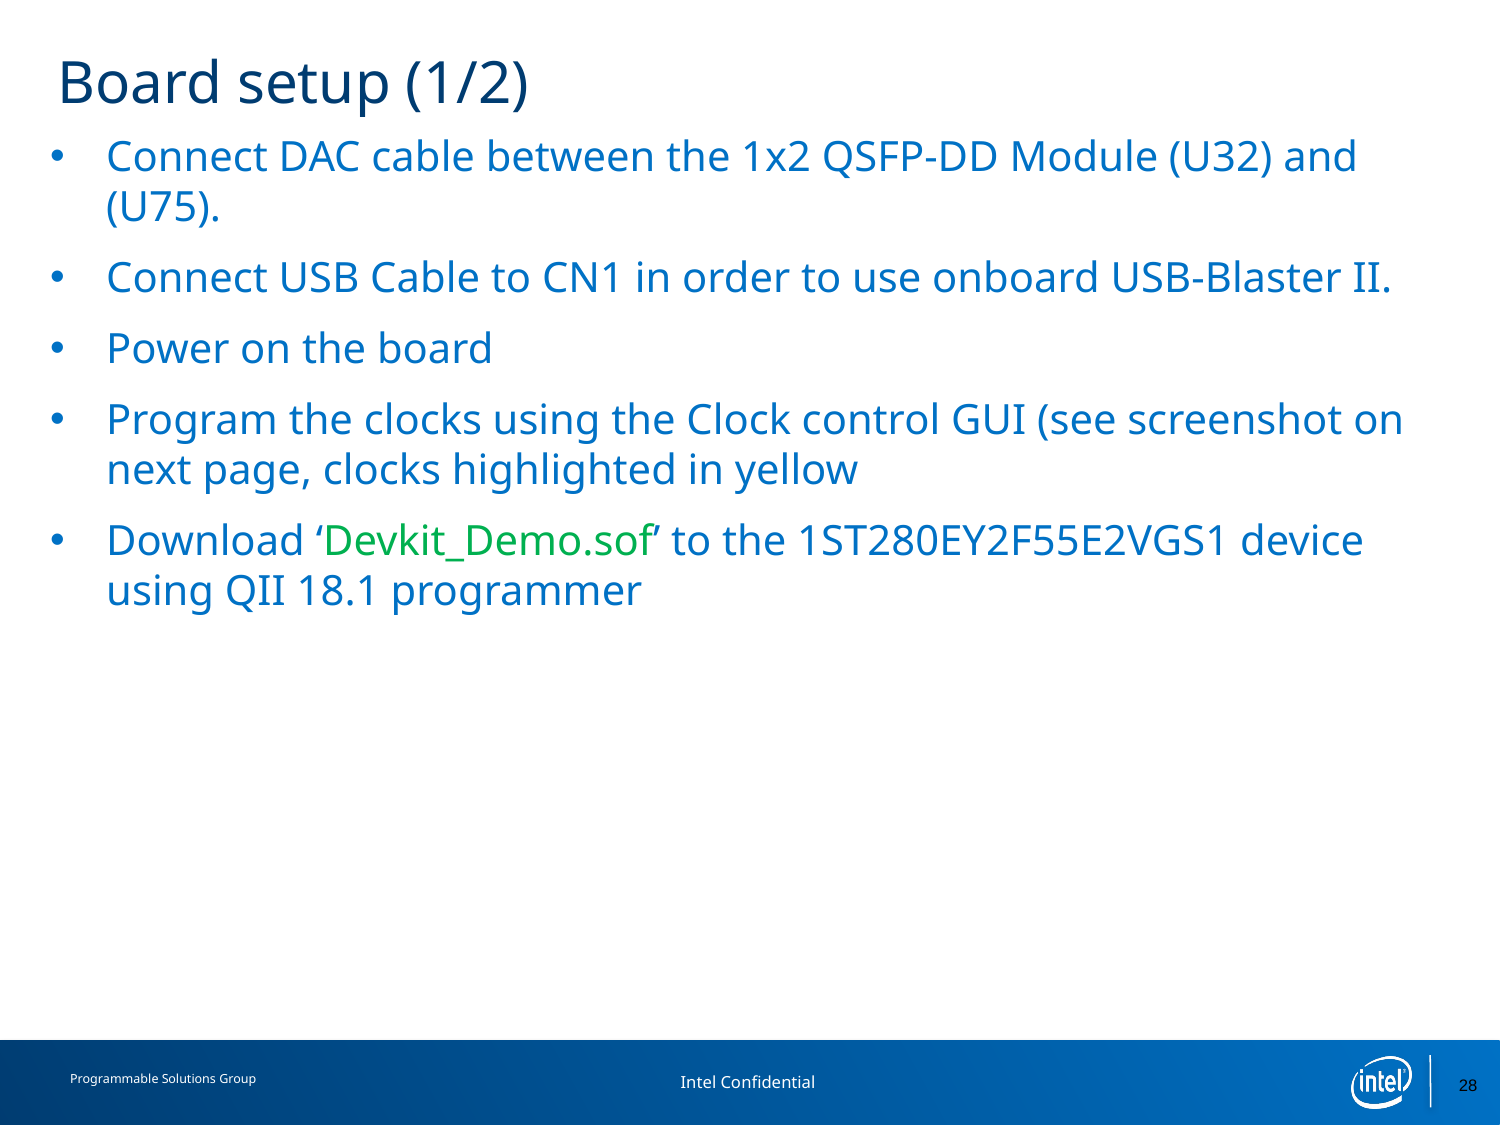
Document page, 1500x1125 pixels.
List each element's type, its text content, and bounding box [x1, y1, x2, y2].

title Board setup (1/2) [57, 44, 1425, 195]
list Connect DAC cable between the 1x2 QSFP-DD Module (U32) and (U75). Connect USB Cable to CN1 in order to use onboard USB-Blaster II. Power on the board Program the clocks using the Clock control GUI (see screenshot on next page, clocks highlighted in yellow Download ‘Devkit_Demo.sof’ to the 1ST280EY2F55E2VGS1 device using QII 18.1 programmer [50, 130, 1418, 981]
slide_number 28 [1127, 1055, 1478, 1116]
